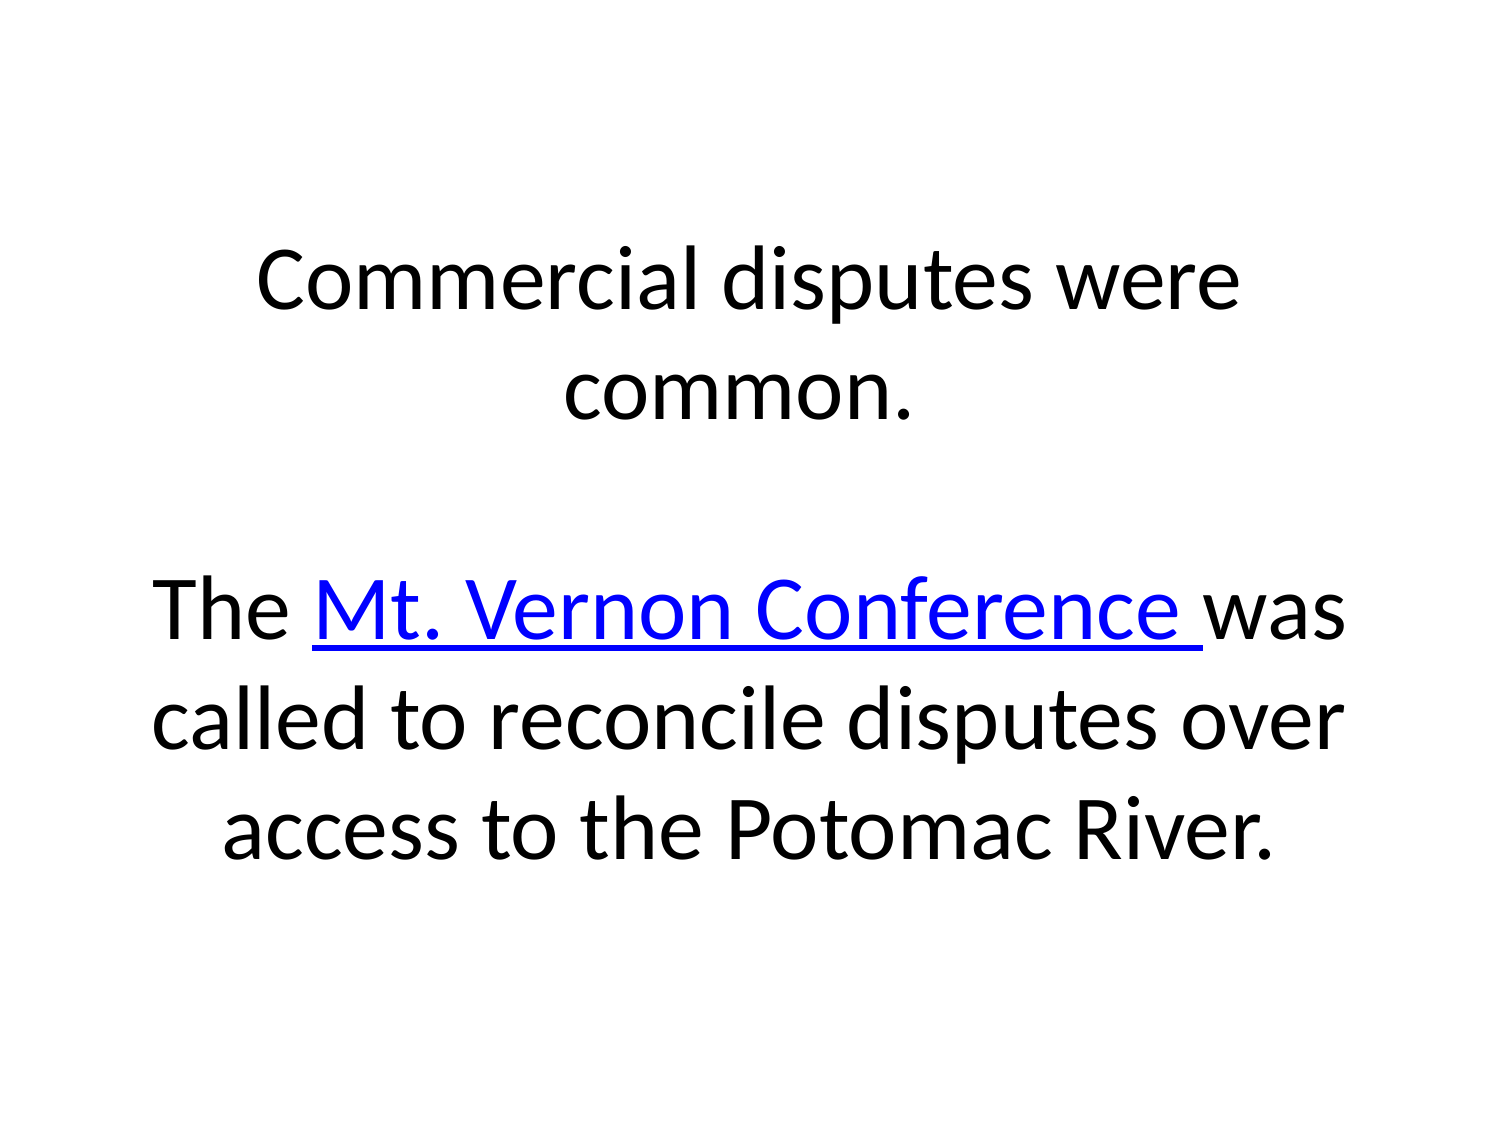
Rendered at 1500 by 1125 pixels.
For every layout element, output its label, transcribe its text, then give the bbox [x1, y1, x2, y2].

title Commercial disputes were common. The Mt. Vernon Conference was called to reconcile disputes over access to the Potomac River. [75, 45, 1425, 1050]
